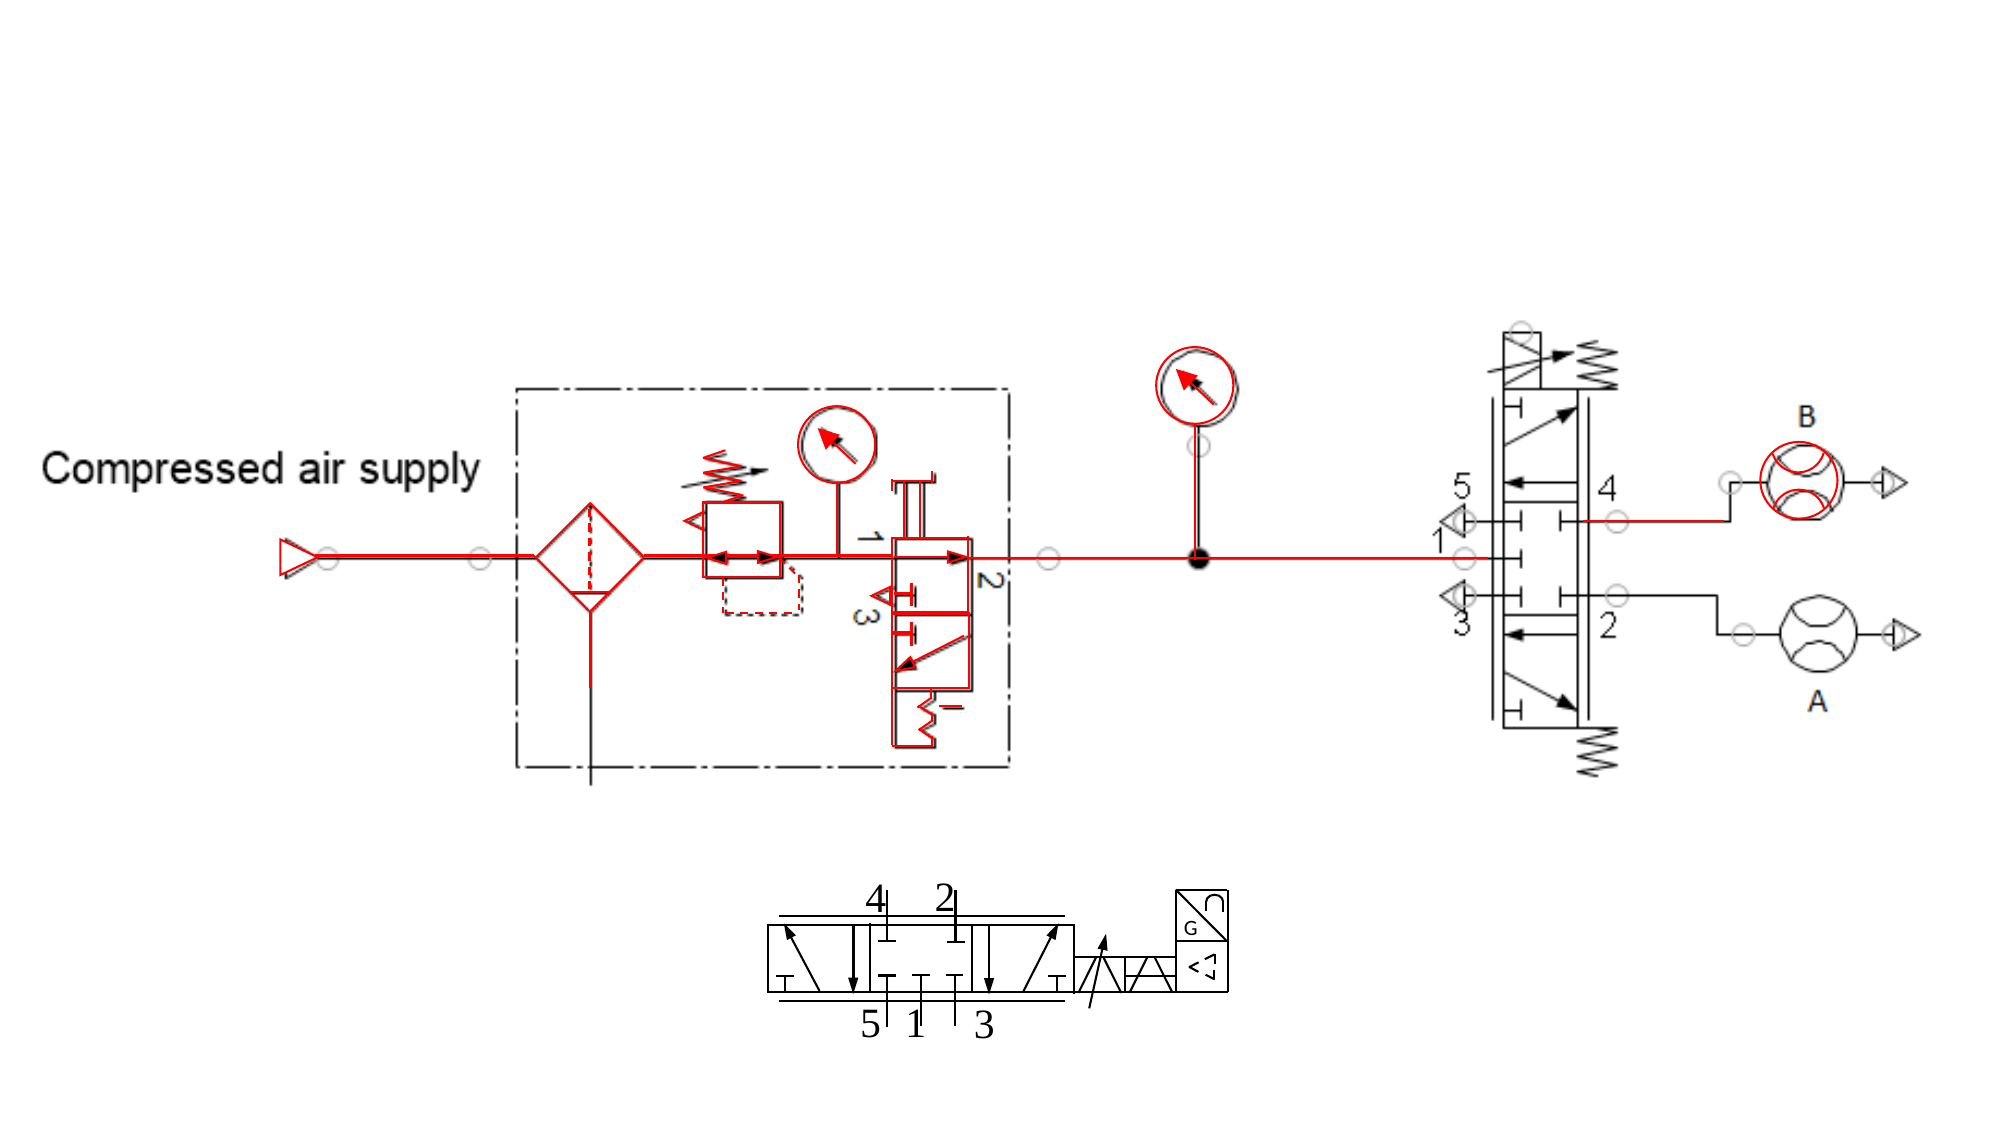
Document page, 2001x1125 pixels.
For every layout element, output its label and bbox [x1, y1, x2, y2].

text_box [894, 551, 966, 563]
text_box [1175, 368, 1214, 405]
text_box [891, 647, 969, 659]
text_box [817, 427, 856, 464]
text_box [703, 487, 742, 495]
text_box [767, 848, 1229, 1069]
text_box [779, 557, 799, 577]
text_box [703, 472, 742, 482]
text_box [703, 466, 742, 472]
picture [37, 306, 1963, 819]
text_box [703, 457, 742, 466]
text_box [703, 481, 740, 487]
